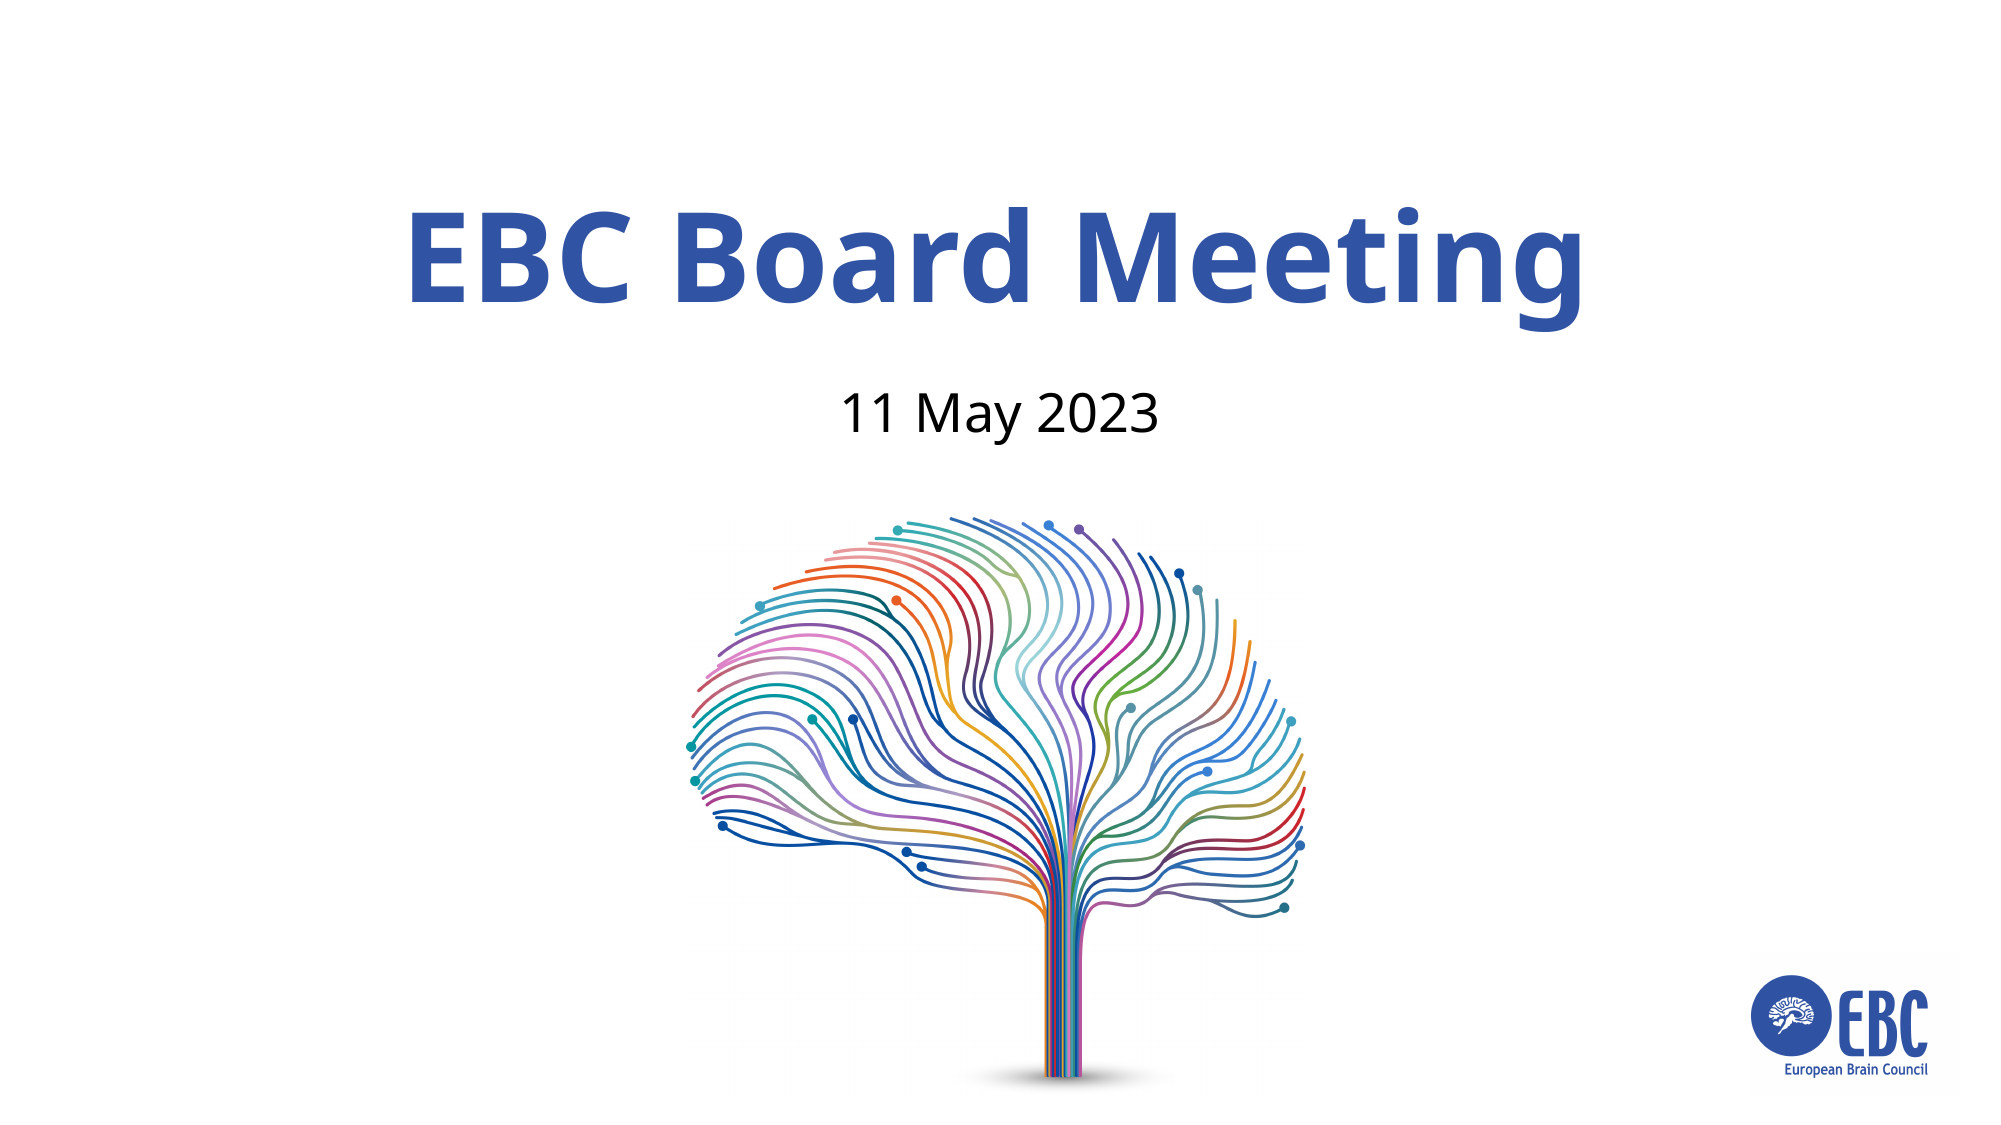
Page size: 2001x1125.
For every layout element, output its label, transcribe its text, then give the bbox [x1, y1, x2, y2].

picture [1751, 953, 1960, 1097]
title EBC Board Meeting [0, 153, 1992, 338]
picture [686, 517, 1306, 1096]
subtitle 11 May 2023 [0, 378, 2000, 485]
